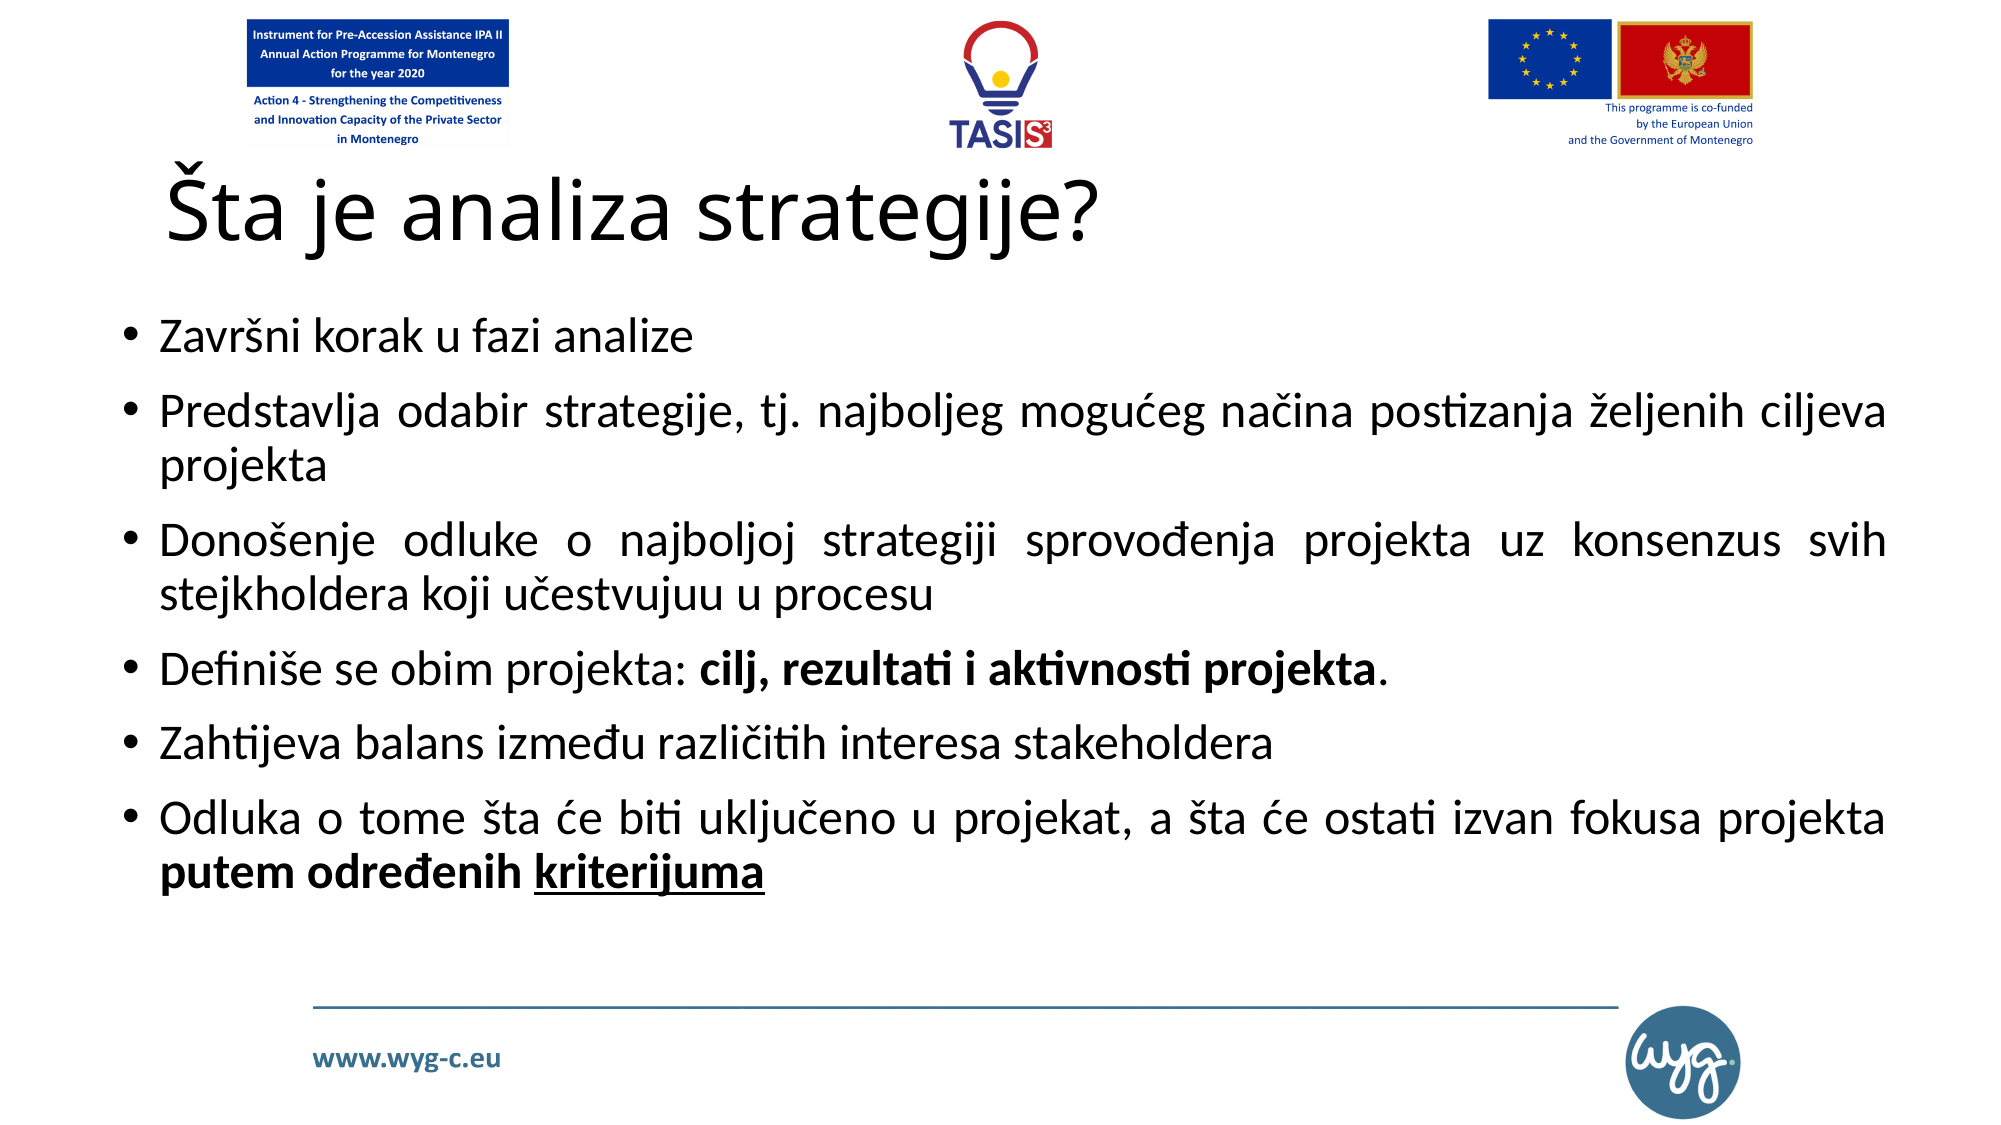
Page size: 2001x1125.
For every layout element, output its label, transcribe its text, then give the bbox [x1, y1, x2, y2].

picture [246, 19, 1753, 149]
title Šta je analiza strategije? [150, 160, 1519, 267]
list Završni korak u fazi analize Predstavlja odabir strategije, tj. najboljeg mogućeg načina postizanja željenih ciljeva projekta Donošenje odluke o najboljoj strategiji sprovođenja projekta uz konsenzus svih stejkholdera koji učestvujuu u procesu Definiše se obim projekta: cilj, rezultati i aktivnosti projekta. Zahtijeva balans između različitih interesa stakeholdera Odluka o tome šta će biti uključeno u projekat, a šta će ostati izvan fokusa projekta putem određenih kriterijuma [107, 302, 1903, 976]
picture [312, 1000, 1743, 1125]
